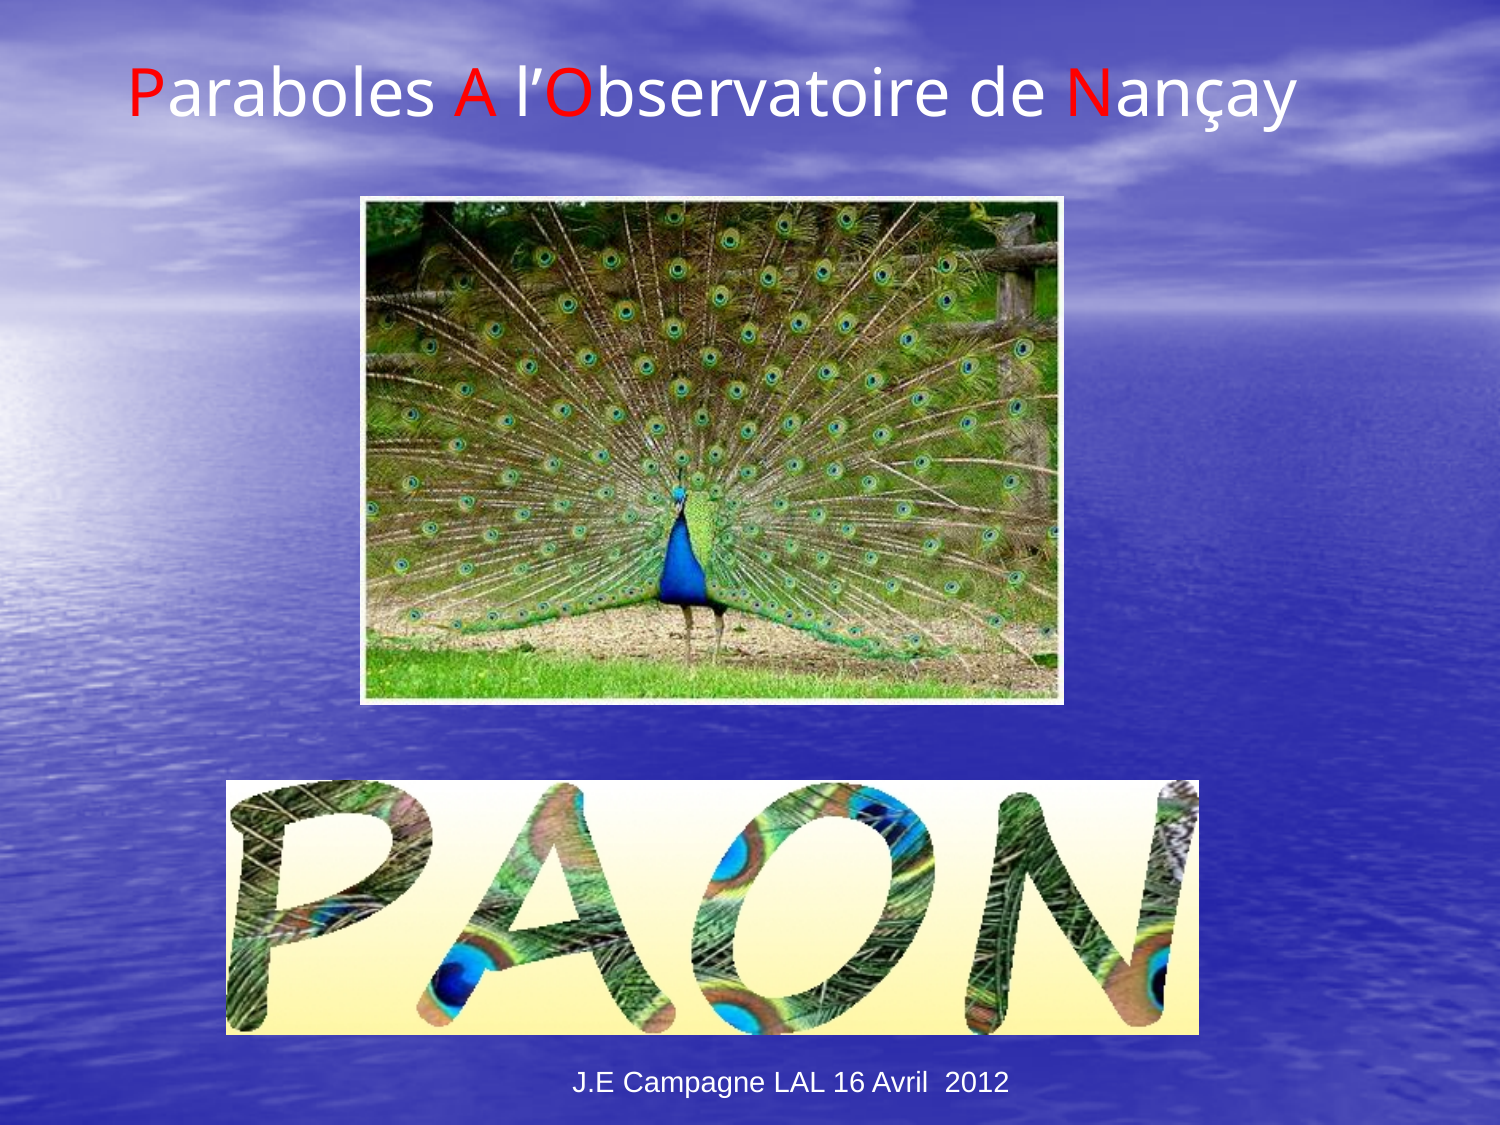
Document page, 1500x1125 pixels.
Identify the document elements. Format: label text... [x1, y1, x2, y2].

picture [360, 196, 1065, 705]
text_box Paraboles A l’Observatoire de Nançay [112, 42, 1313, 138]
picture [226, 780, 1199, 1036]
footer J.E Campagne LAL 16 Avril 2012 [418, 1043, 1164, 1107]
